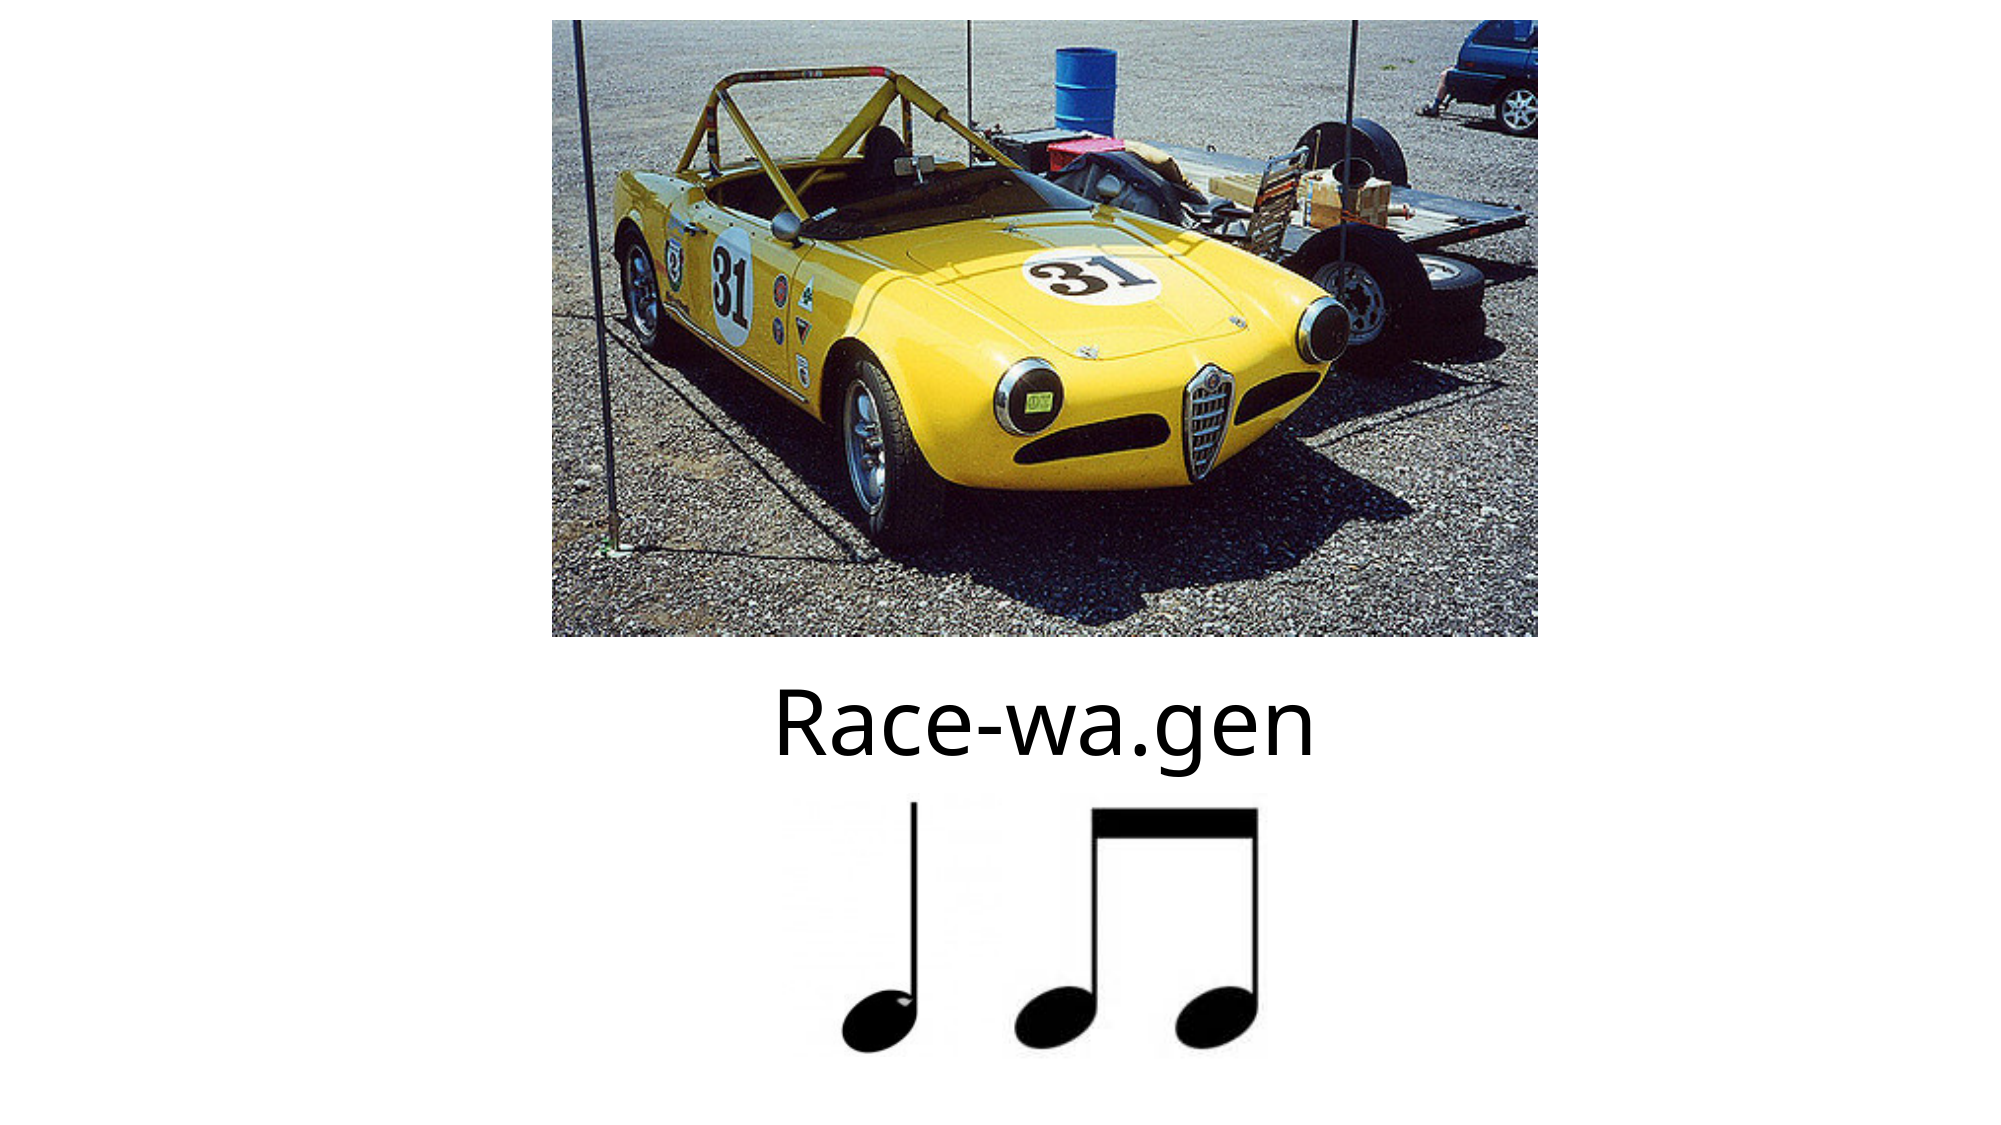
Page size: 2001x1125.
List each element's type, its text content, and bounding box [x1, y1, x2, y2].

picture [552, 20, 1538, 637]
picture [782, 793, 1279, 1066]
title Race-wa.gen [182, 616, 1908, 834]
